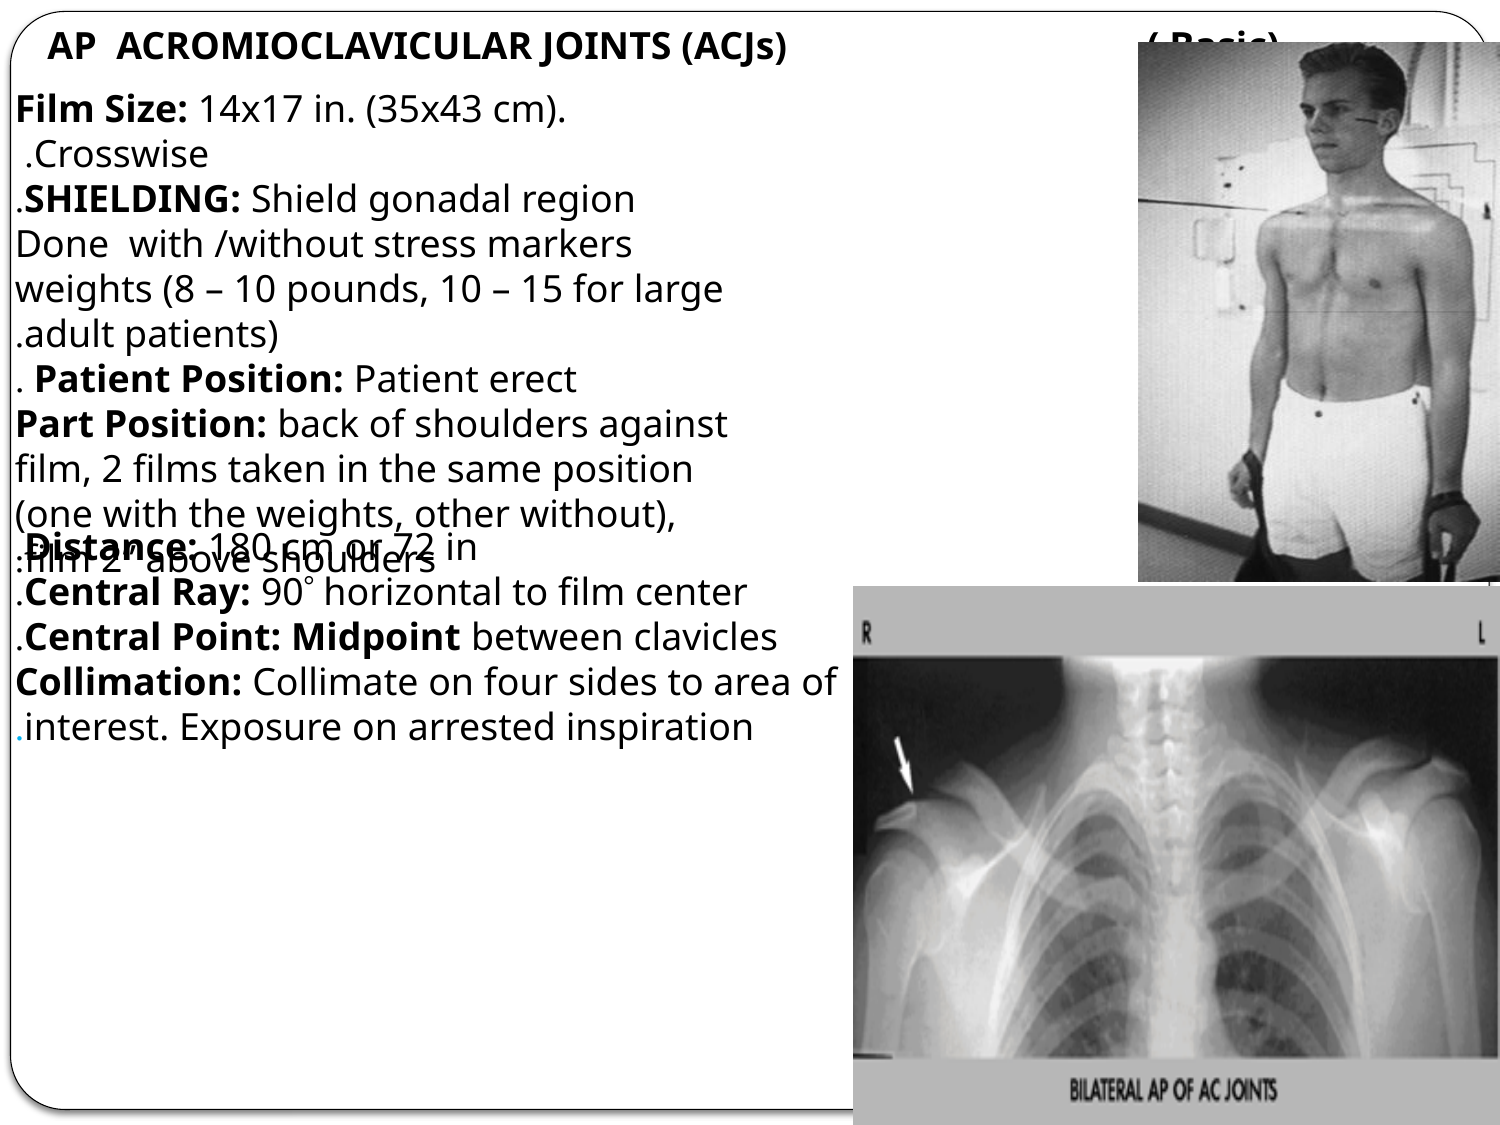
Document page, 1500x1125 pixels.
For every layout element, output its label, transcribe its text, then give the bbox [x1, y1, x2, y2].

text_box AP ACROMIOCLAVICULAR JOINTS (ACJs) ( Basic) [0, 30, 1329, 73]
text_box Film Size: 14x17 in. (35x43 cm). Crosswise. SHIELDING: Shield gonadal region. Done with /without stress markers weights (8 – 10 pounds, 10 – 15 for large adult patients). Patient Position: Patient erect . Part Position: back of shoulders against film, 2 films taken in the same position (one with the weights, other without), film 2” above shoulders. [0, 78, 750, 515]
picture [1138, 42, 1500, 582]
text_box Distance: 180 cm or 72 in. Central Ray: 90 horizontal to film center. Central Point: Midpoint between clavicles. Collimation: Collimate on four sides to area of interest. Exposure on arrested inspiration. [0, 515, 904, 755]
picture [853, 585, 1500, 1125]
